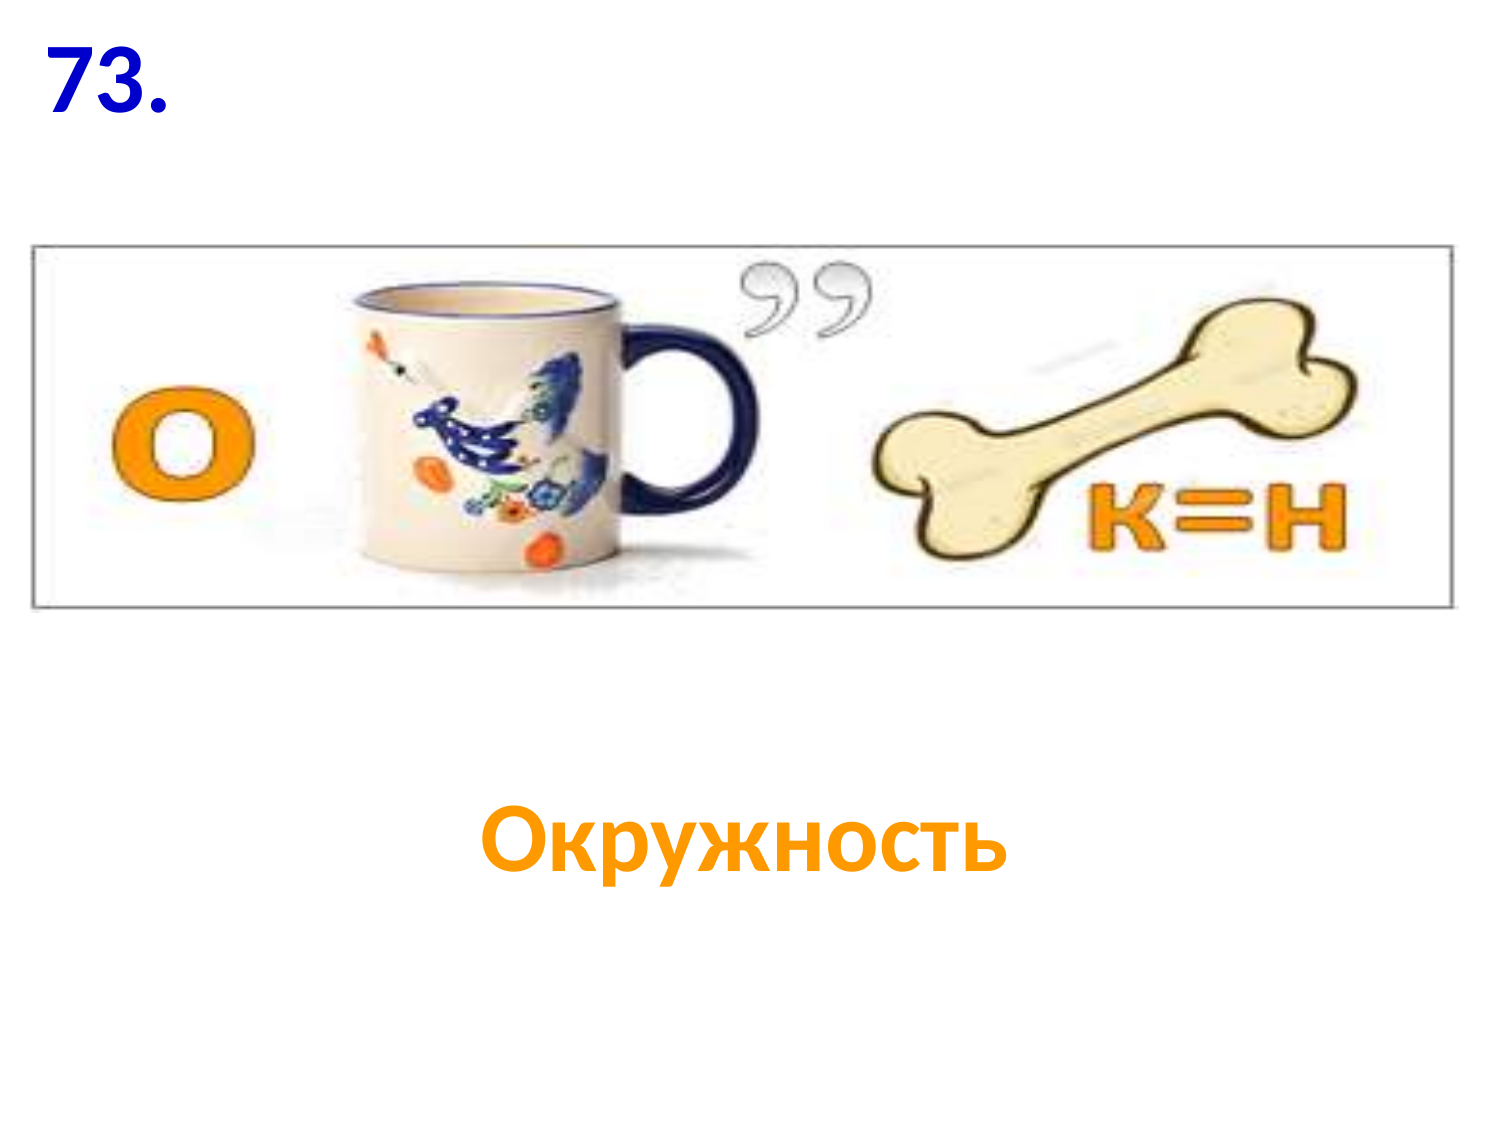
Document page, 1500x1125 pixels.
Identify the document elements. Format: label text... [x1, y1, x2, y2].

text_box 73. [29, 4, 242, 140]
text_box Окружность [336, 763, 1154, 944]
picture [29, 243, 1459, 613]
